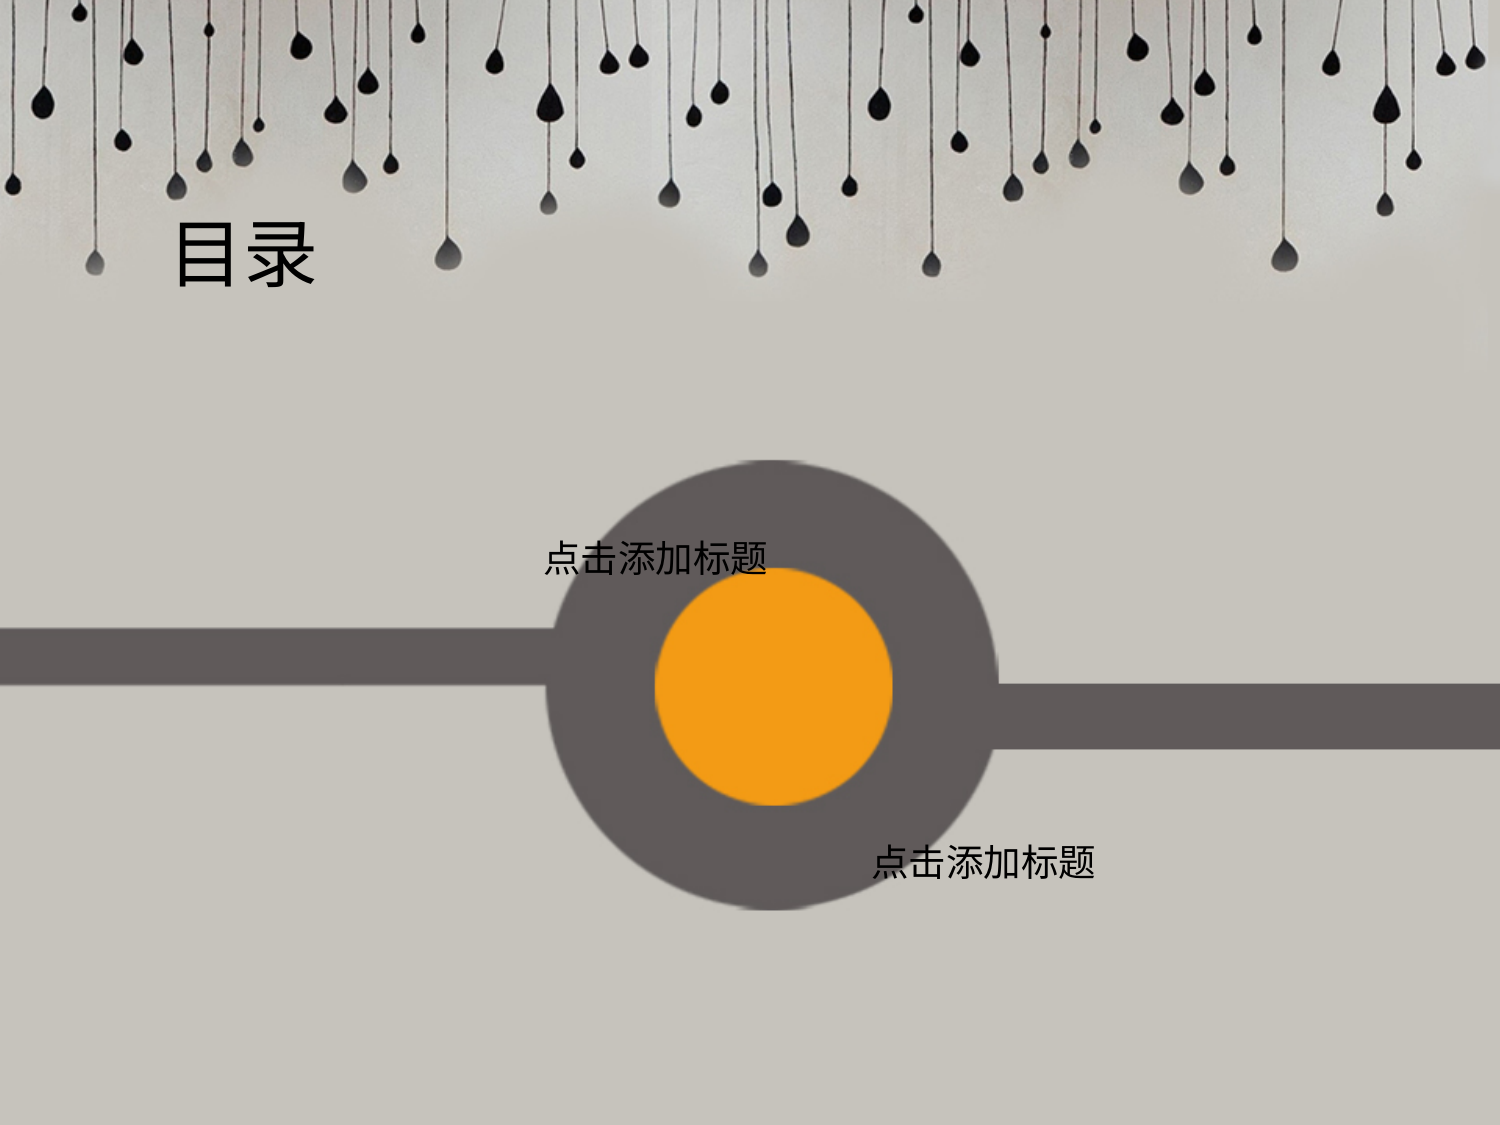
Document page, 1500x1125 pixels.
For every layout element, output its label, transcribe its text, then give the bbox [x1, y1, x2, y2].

text_box 点击添加标题 [856, 831, 1112, 892]
picture [0, 0, 1500, 1125]
text_box 点击添加标题 [528, 527, 784, 588]
text_box 目录 [153, 198, 334, 304]
